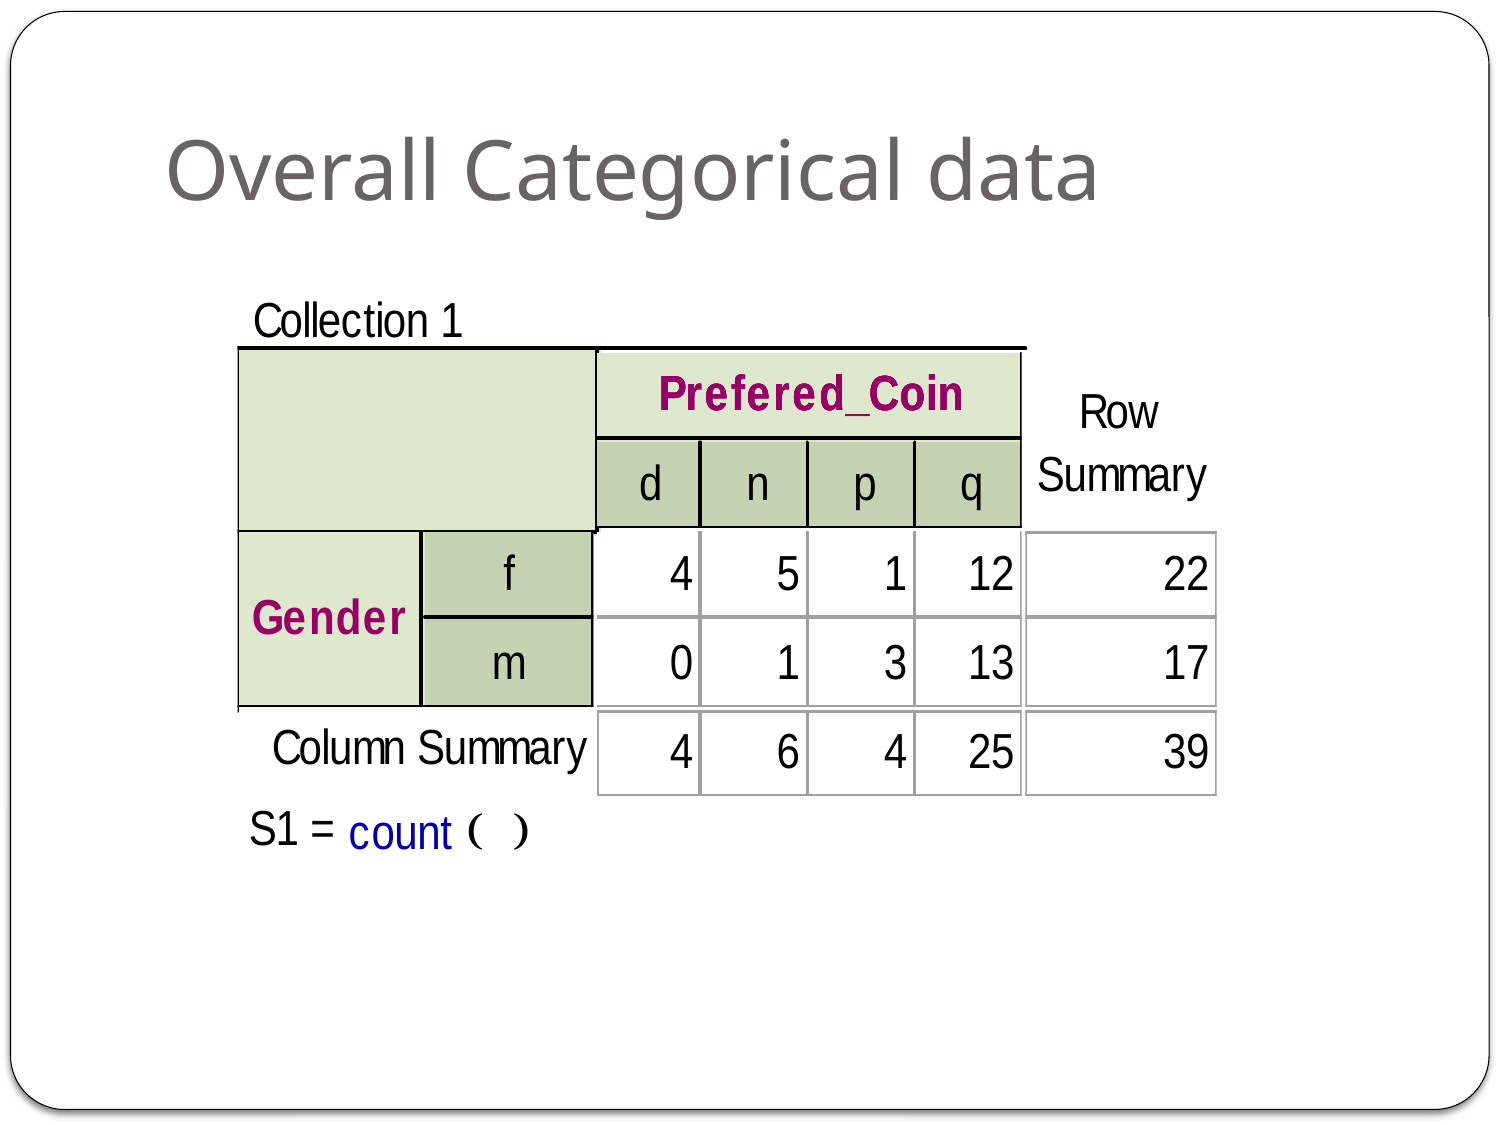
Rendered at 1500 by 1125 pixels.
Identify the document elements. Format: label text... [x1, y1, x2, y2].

title Overall Categorical data [150, 45, 1425, 233]
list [237, 249, 1263, 913]
